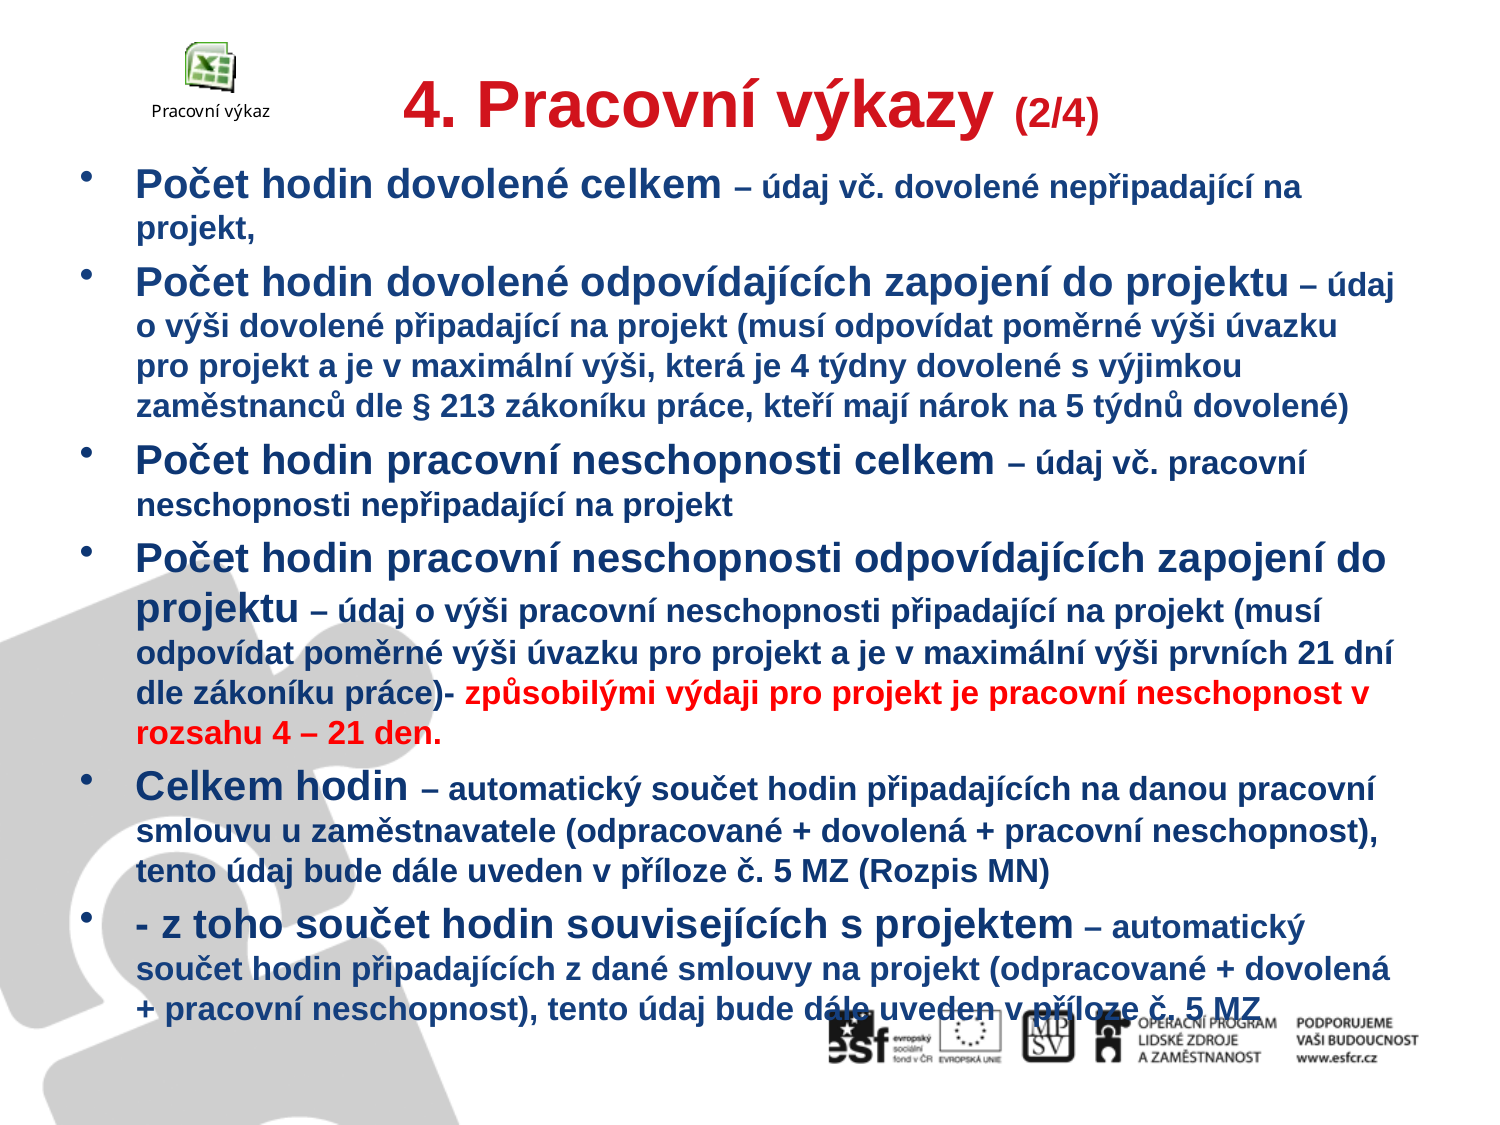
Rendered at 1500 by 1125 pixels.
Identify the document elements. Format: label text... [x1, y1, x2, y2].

text_box Počet hodin dovolené celkem – údaj vč. dovolené nepřipadající na projekt, Počet hodin dovolené odpovídajících zapojení do projektu – údaj o výši dovolené připadající na projekt (musí odpovídat poměrné výši úvazku pro projekt a je v maximální výši, která je 4 týdny dovolené s výjimkou zaměstnanců dle § 213 zákoníku práce, kteří mají nárok na 5 týdnů dovolené) Počet hodin pracovní neschopnosti celkem – údaj vč. pracovní neschopnosti nepřipadající na projekt Počet hodin pracovní neschopnosti odpovídajících zapojení do projektu – údaj o výši pracovní neschopnosti připadající na projekt (musí odpovídat poměrné výši úvazku pro projekt a je v maximální výši prvních 21 dní dle zákoníku práce)- způsobilými výdaji pro projekt je pracovní neschopnost v rozsahu 4 – 21 den. Celkem hodin – automatický součet hodin připadajících na danou pracovní smlouvu u zaměstnavatele (odpracované + dovolená + pracovní neschopnost), tento údaj bude dále uveden v příloze č. 5 MZ (Rozpis MN) - z toho součet hodin souvisejících s projektem – automatický součet hodin připadajících z dané smlouvy na projekt (odpracované + dovolená + pracovní neschopnost), tento údaj bude dále uveden v příloze č. 5 MZ [64, 148, 1415, 1000]
list [74, 262, 1426, 1006]
title 4. Pracovní výkazy (2/4) [76, 30, 1427, 171]
picture [0, 0, 1500, 1125]
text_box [135, 42, 286, 161]
